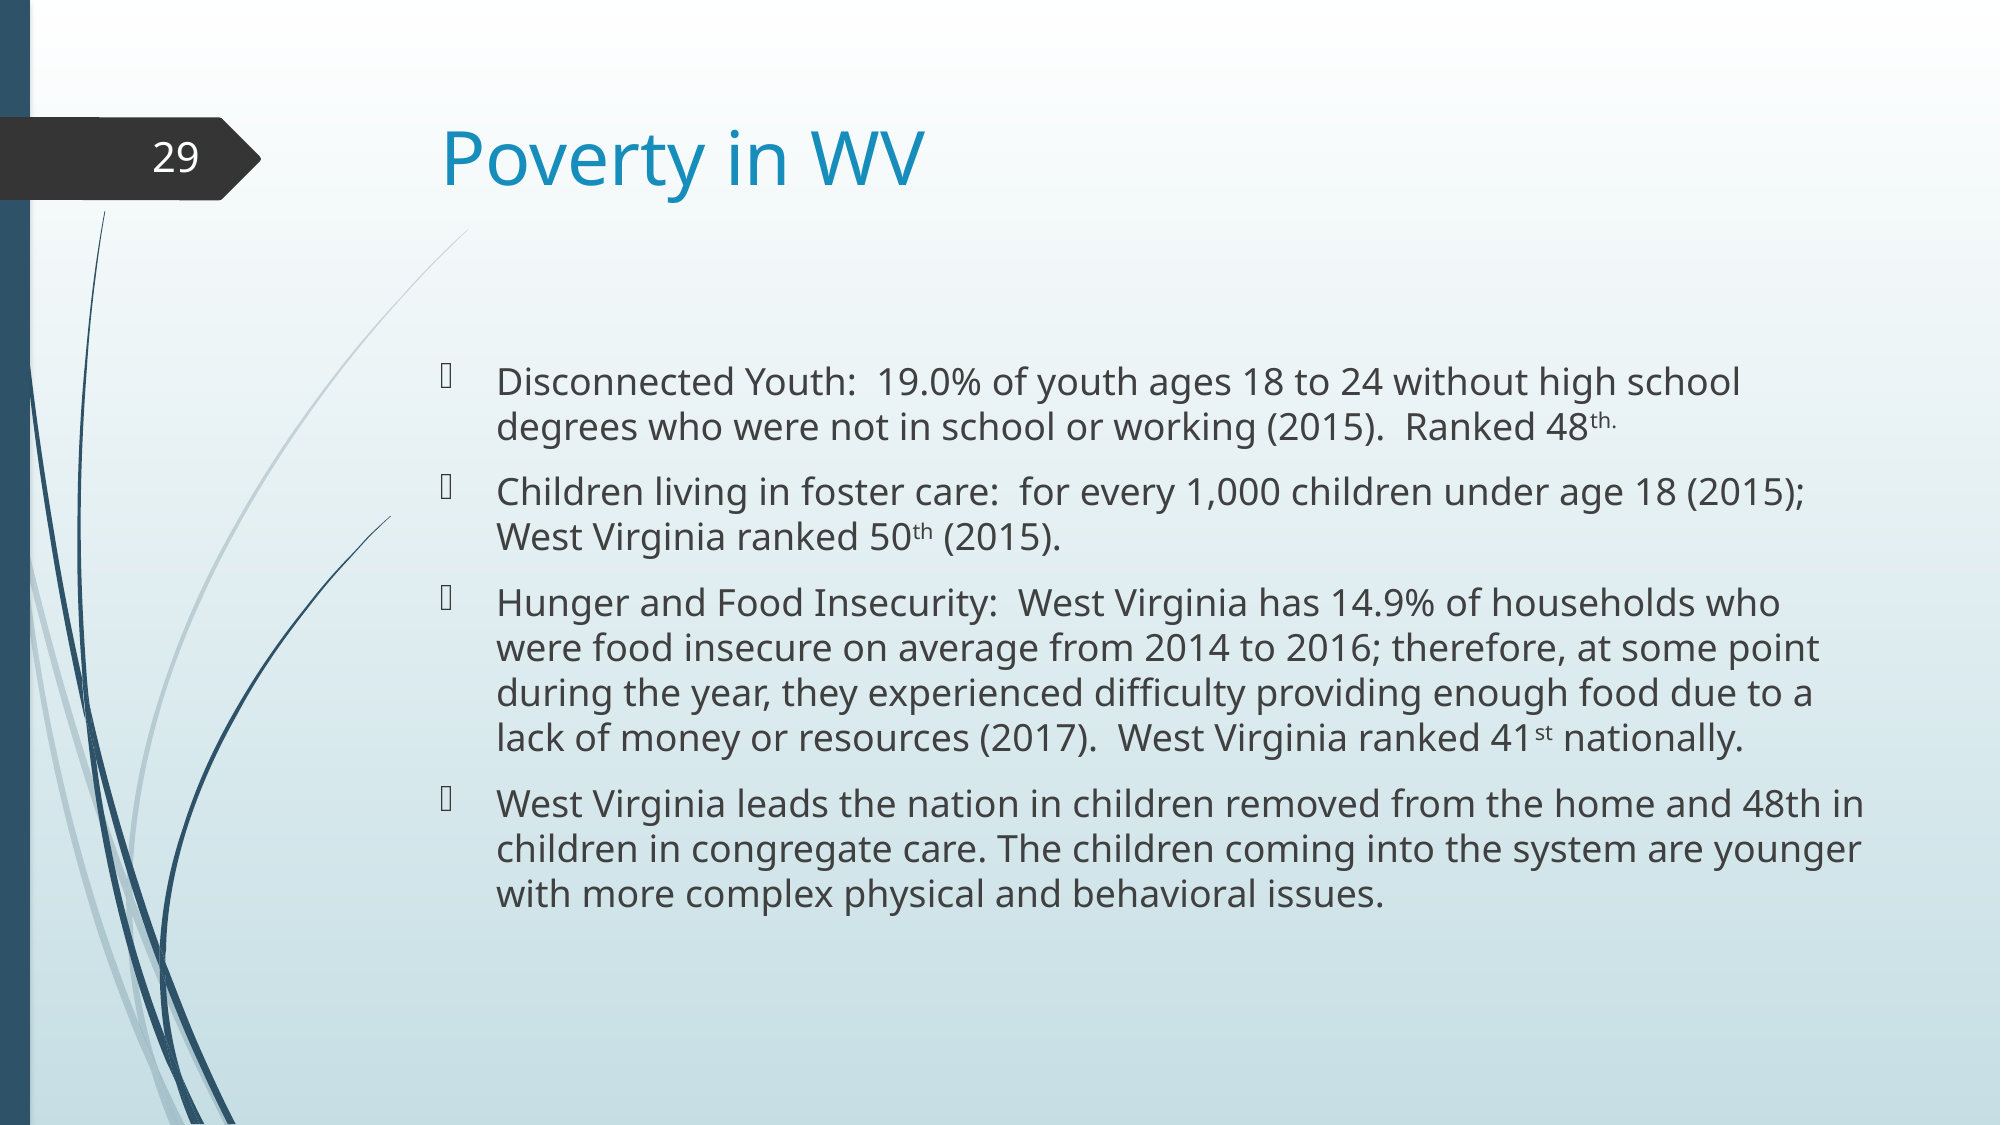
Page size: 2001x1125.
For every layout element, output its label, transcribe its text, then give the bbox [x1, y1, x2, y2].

list Disconnected Youth: 19.0% of youth ages 18 to 24 without high school degrees who were not in school or working (2015). Ranked 48th. Children living in foster care: for every 1,000 children under age 18 (2015); West Virginia ranked 50th (2015). Hunger and Food Insecurity: West Virginia has 14.9% of households who were food insecure on average from 2014 to 2016; therefore, at some point during the year, they experienced difficulty providing enough food due to a lack of money or resources (2017). West Virginia ranked 41st nationally. West Virginia leads the nation in children removed from the home and 48th in children in congregate care. The children coming into the system are younger with more complex physical and behavioral issues. [424, 350, 1888, 970]
slide_number 29 [87, 129, 216, 190]
title Poverty in WV [425, 102, 1888, 313]
